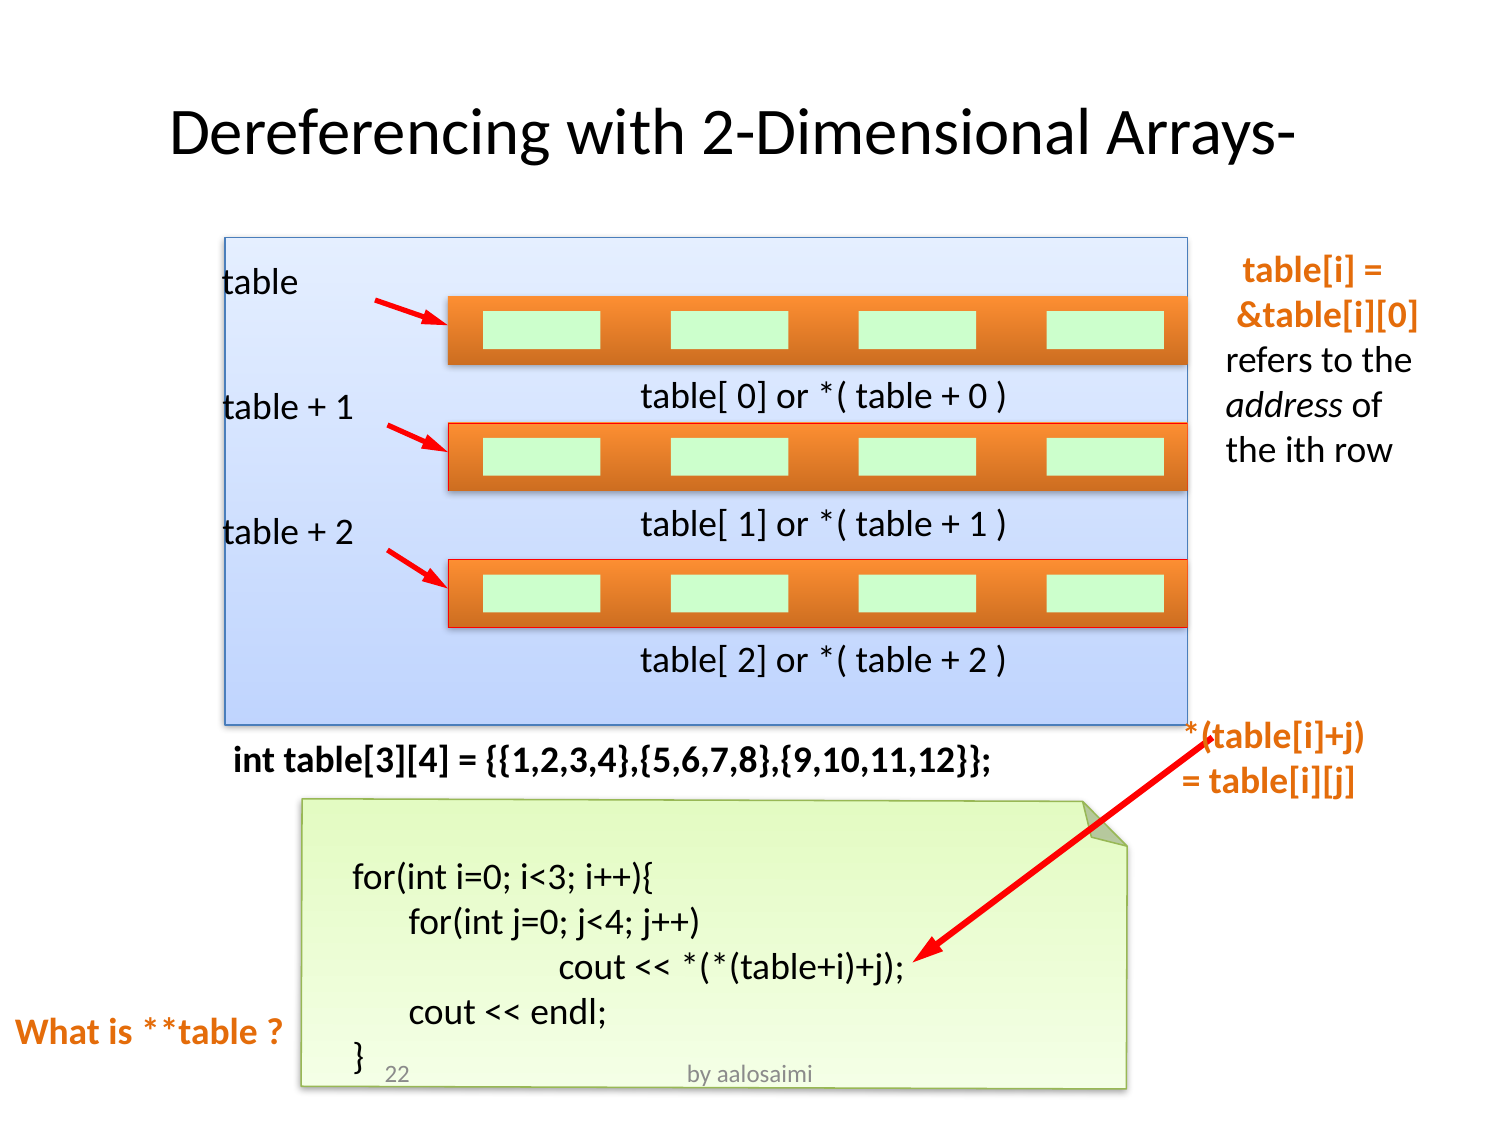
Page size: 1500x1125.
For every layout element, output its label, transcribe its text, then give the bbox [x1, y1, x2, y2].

text_box table + 2 [207, 499, 445, 560]
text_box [447, 422, 1188, 552]
text_box table[i] = &table[i][0] refers to the address of the ith row [1210, 237, 1435, 478]
text_box for(int i=0; i<3; i++){ for(int j=0; j<4; j++) cout << *(*(table+i)+j); cout << endl; } [337, 799, 1244, 1085]
text_box int table[3][4] = {{1,2,3,4},{5,6,7,8},{9,10,11,12}}; [218, 727, 1164, 788]
text_box [224, 560, 1188, 726]
text_box [403, 310, 442, 325]
text_box table [206, 249, 427, 310]
text_box [224, 435, 442, 499]
text_box [300, 798, 600, 1042]
text_box [988, 1085, 1128, 1090]
text_box [224, 310, 442, 374]
text_box [403, 560, 442, 587]
text_box [409, 435, 442, 452]
slide_number 22 [75, 1042, 425, 1103]
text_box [447, 559, 1188, 689]
text_box [912, 771, 1167, 963]
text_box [447, 295, 1188, 422]
text_box *(table[i]+j) = table[i][j] [1167, 704, 1493, 809]
text_box table + 1 [207, 374, 442, 435]
footer by aalosaimi [512, 1042, 988, 1103]
text_box What is **table ? [0, 999, 319, 1060]
text_box Dereferencing with 2-Dimensional Arrays- [87, 62, 1380, 175]
text_box [224, 237, 1188, 319]
